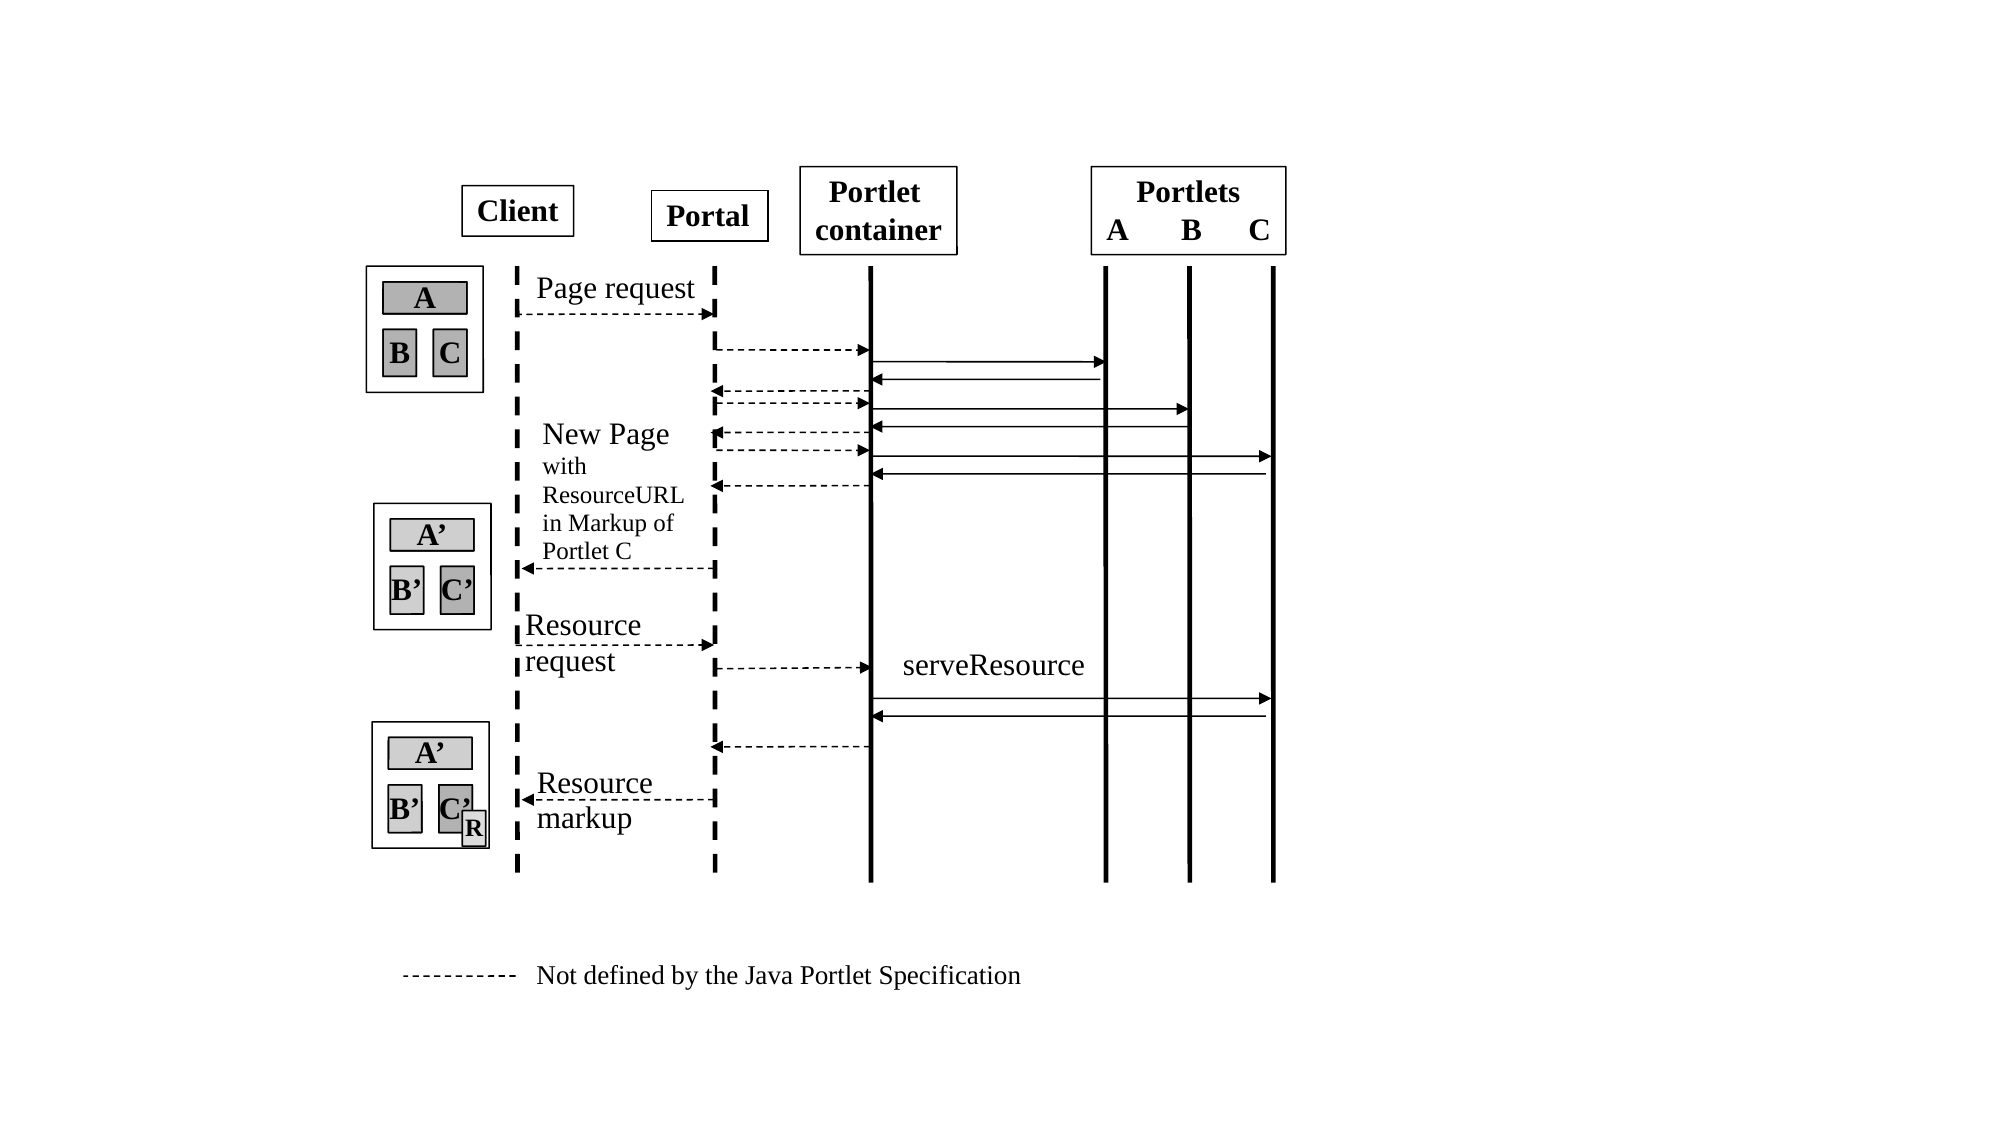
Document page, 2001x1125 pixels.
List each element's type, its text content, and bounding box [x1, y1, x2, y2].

text_box [870, 709, 1266, 723]
text_box [857, 396, 871, 410]
text_box Not defined by the Java Portlet Specification [521, 952, 1071, 998]
text_box [859, 661, 873, 674]
text_box [870, 450, 1272, 463]
text_box [373, 503, 492, 630]
text_box [693, 638, 715, 652]
text_box [710, 740, 726, 754]
text_box Resource markup [522, 757, 676, 844]
text_box [869, 355, 1107, 368]
text_box [857, 343, 871, 357]
text_box [521, 562, 537, 575]
text_box [701, 312, 715, 321]
text_box [857, 444, 871, 457]
text_box [870, 467, 1266, 481]
text_box [870, 420, 1190, 433]
text_box Client [462, 185, 574, 237]
text_box [870, 692, 1272, 705]
text_box Portlets A B C [1091, 166, 1286, 255]
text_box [390, 518, 474, 551]
text_box serveResource [888, 639, 1101, 690]
text_box [710, 426, 726, 439]
text_box [366, 266, 484, 393]
text_box Resource request [510, 599, 665, 686]
text_box Page request [521, 262, 711, 314]
text_box [710, 479, 726, 493]
text_box [870, 402, 1190, 416]
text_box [390, 566, 424, 614]
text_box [382, 281, 467, 314]
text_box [433, 329, 467, 377]
text_box Portlet container [800, 166, 957, 255]
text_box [440, 566, 474, 614]
text_box Portal [651, 190, 769, 241]
text_box New Page with ResourceURL in Markup of Portlet C [527, 408, 710, 574]
text_box [710, 384, 726, 398]
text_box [372, 721, 490, 849]
text_box [870, 373, 1101, 386]
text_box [382, 329, 417, 377]
